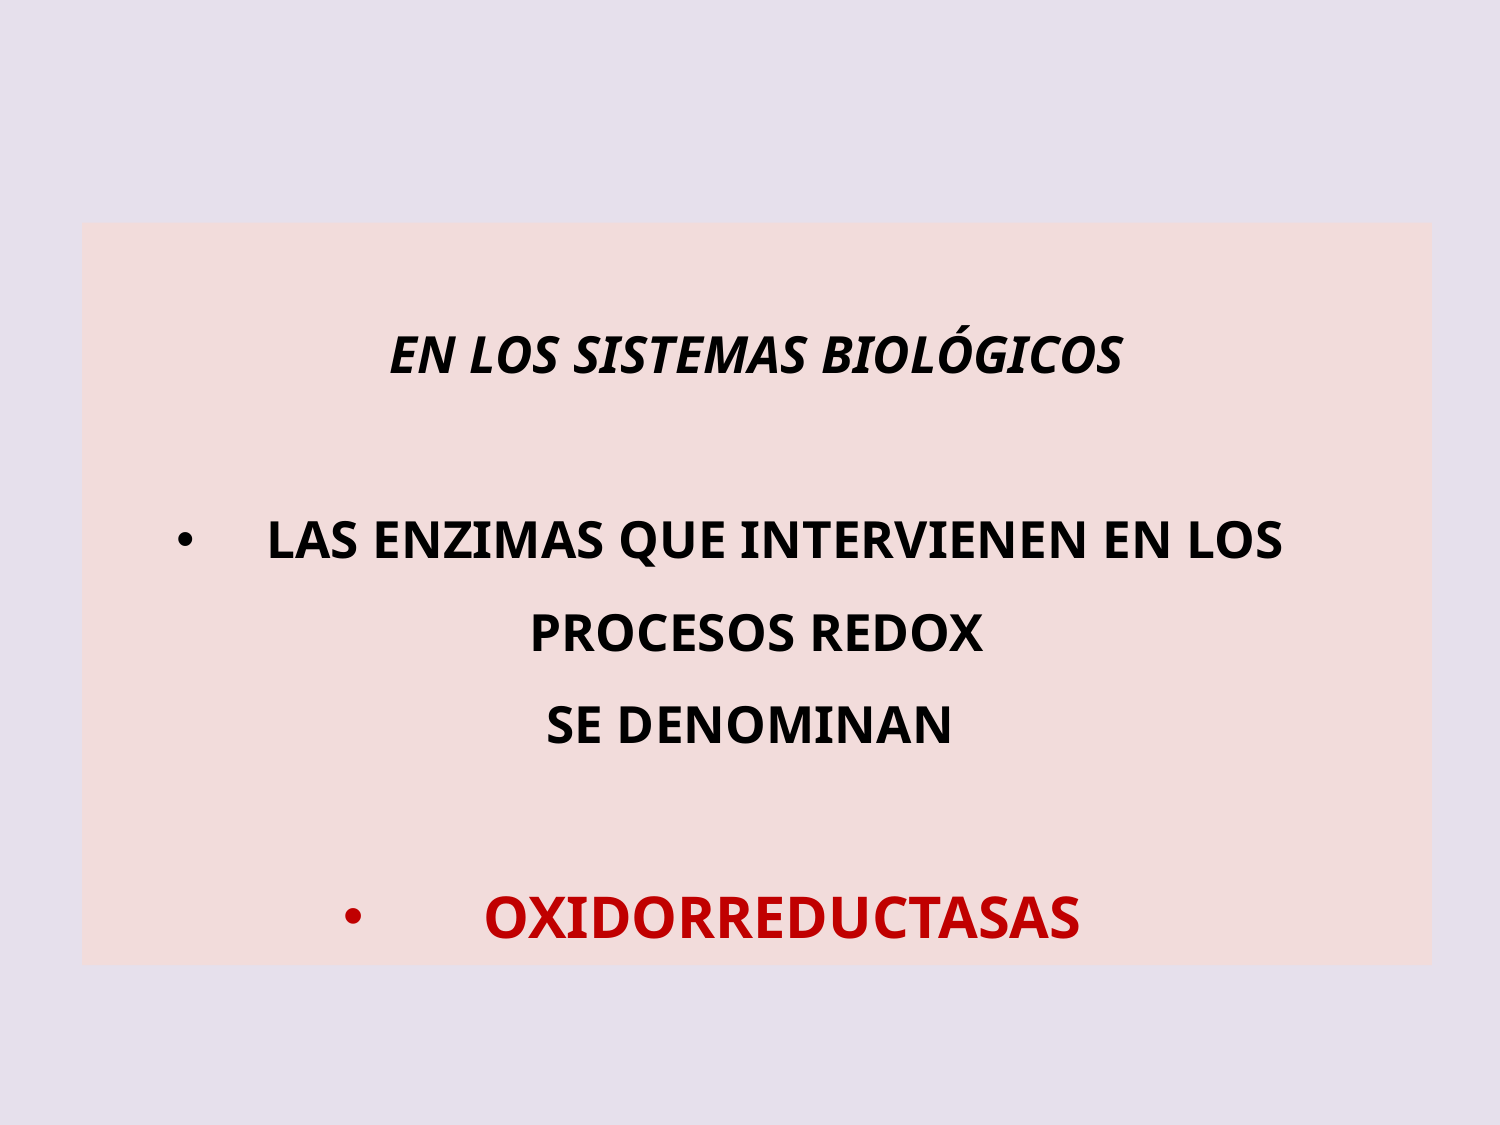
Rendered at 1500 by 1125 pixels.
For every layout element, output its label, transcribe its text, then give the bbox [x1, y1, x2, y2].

list EN LOS SISTEMAS BIOLÓGICOS LAS ENZIMAS QUE INTERVIENEN EN LOS PROCESOS REDOX SE DENOMINAN OXIDORREDUCTASAS [82, 222, 1432, 966]
